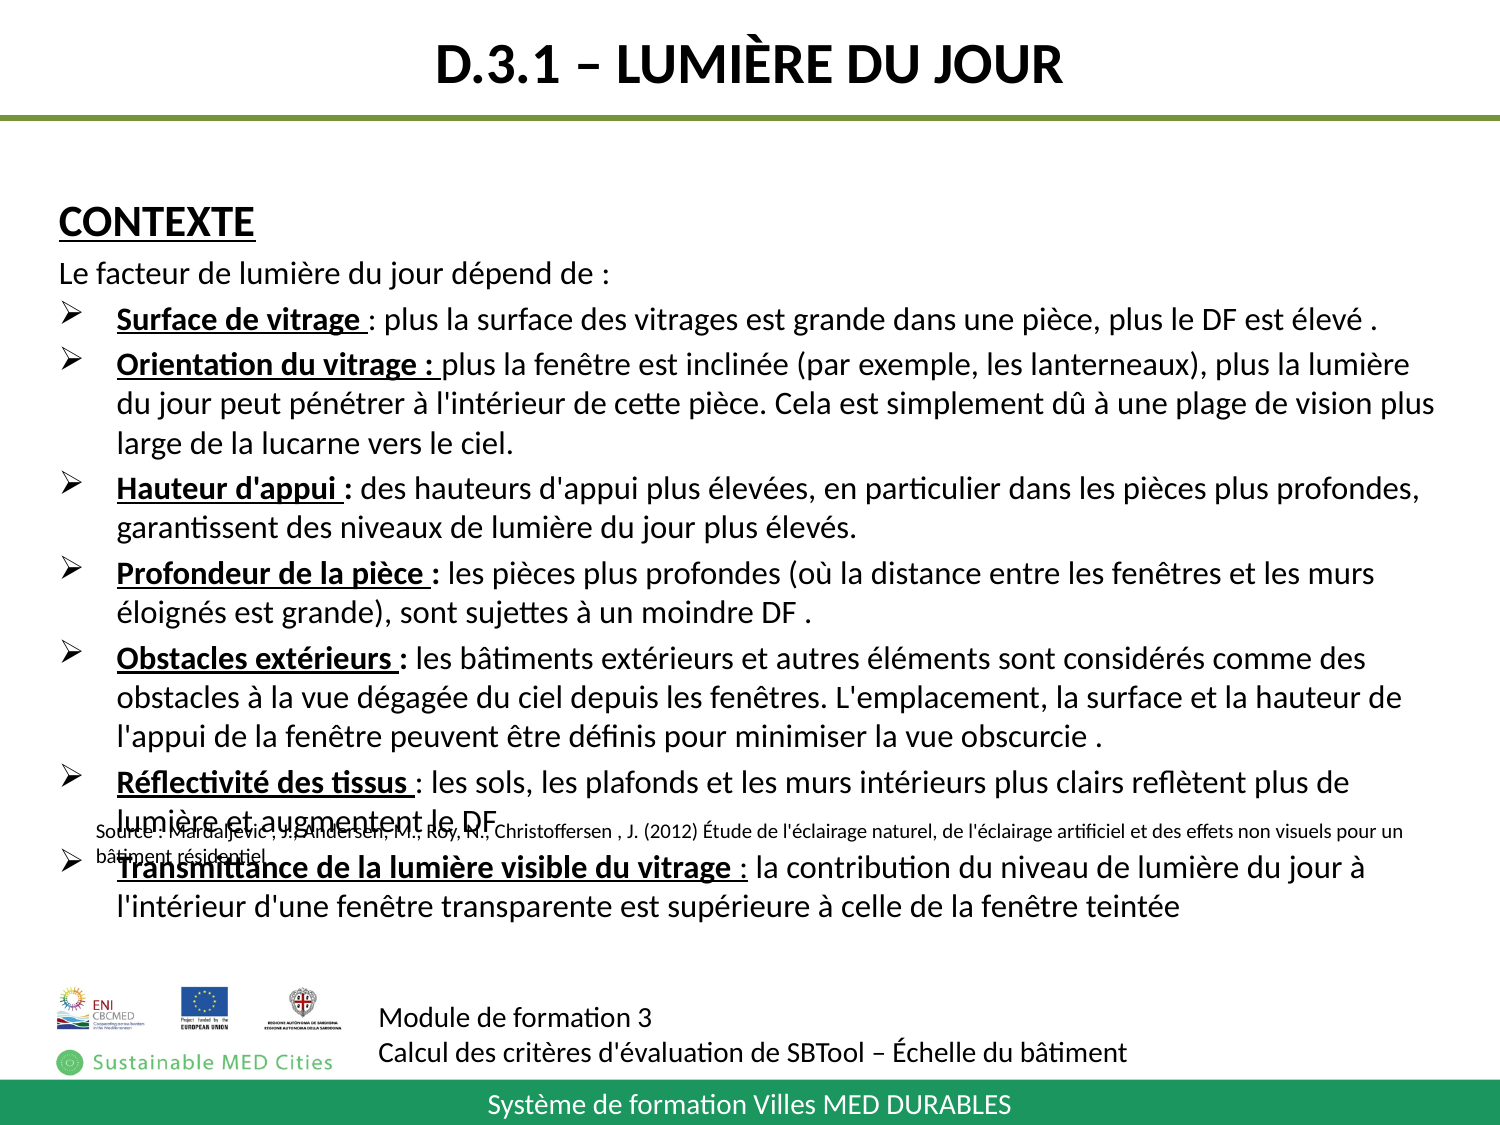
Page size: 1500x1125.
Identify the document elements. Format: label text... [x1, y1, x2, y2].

title D.3.1 – LUMIÈRE DU JOUR [0, 0, 1500, 121]
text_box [0, 972, 1500, 1125]
text_box CONTEXTE Le facteur de lumière du jour dépend de : Surface de vitrage : plus la surface des vitrages est grande dans une pièce, plus le DF est élevé . Orientation du vitrage : plus la fenêtre est inclinée (par exemple, les lanterneaux), plus la lumière du jour peut pénétrer à l'intérieur de cette pièce. Cela est simplement dû à une plage de vision plus large de la lucarne vers le ciel. Hauteur d'appui : des hauteurs d'appui plus élevées, en particulier dans les pièces plus profondes, garantissent des niveaux de lumière du jour plus élevés. Profondeur de la pièce : les pièces plus profondes (où la distance entre les fenêtres et les murs éloignés est grande), sont sujettes à un moindre DF . Obstacles extérieurs : les bâtiments extérieurs et autres éléments sont considérés comme des obstacles à la vue dégagée du ciel depuis les fenêtres. L'emplacement, la surface et la hauteur de l'appui de la fenêtre peuvent être définis pour minimiser la vue obscurcie . Réflectivité des tissus : les sols, les plafonds et les murs intérieurs plus clairs reflètent plus de lumière et augmentent le DF Transmittance de la lumière visible du vitrage : la contribution du niveau de lumière du jour à l'intérieur d'une fenêtre transparente est supérieure à celle de la fenêtre teintée [43, 184, 1452, 944]
text_box Source : Mardaljevic , J., Andersen, M., Roy, N., Christoffersen , J. (2012) Étude de l'éclairage naturel, de l'éclairage artificiel et des effets non visuels pour un bâtiment résidentiel [81, 810, 1419, 875]
